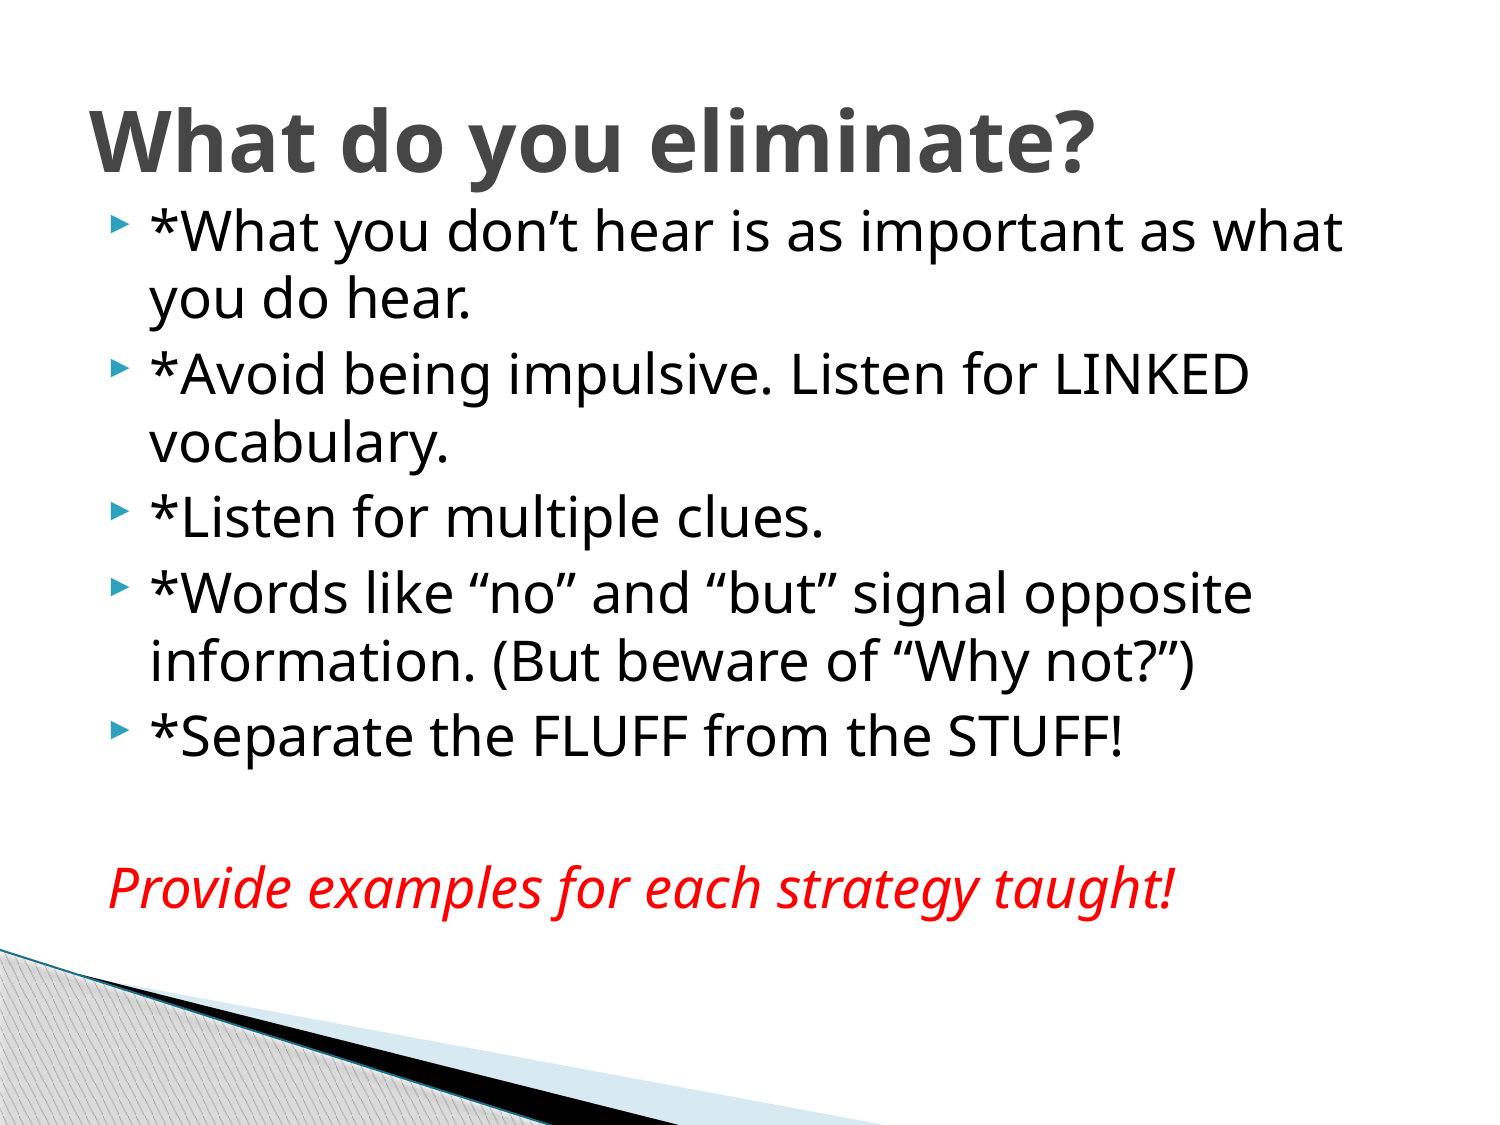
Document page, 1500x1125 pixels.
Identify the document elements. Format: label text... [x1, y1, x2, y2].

list *What you don’t hear is as important as what you do hear. *Avoid being impulsive. Listen for LINKED vocabulary. *Listen for multiple clues. *Words like “no” and “but” signal opposite information. (But beware of “Why not?”) *Separate the FLUFF from the STUFF! Provide examples for each strategy taught! [75, 233, 1425, 930]
title What do you eliminate? [75, 45, 1425, 233]
